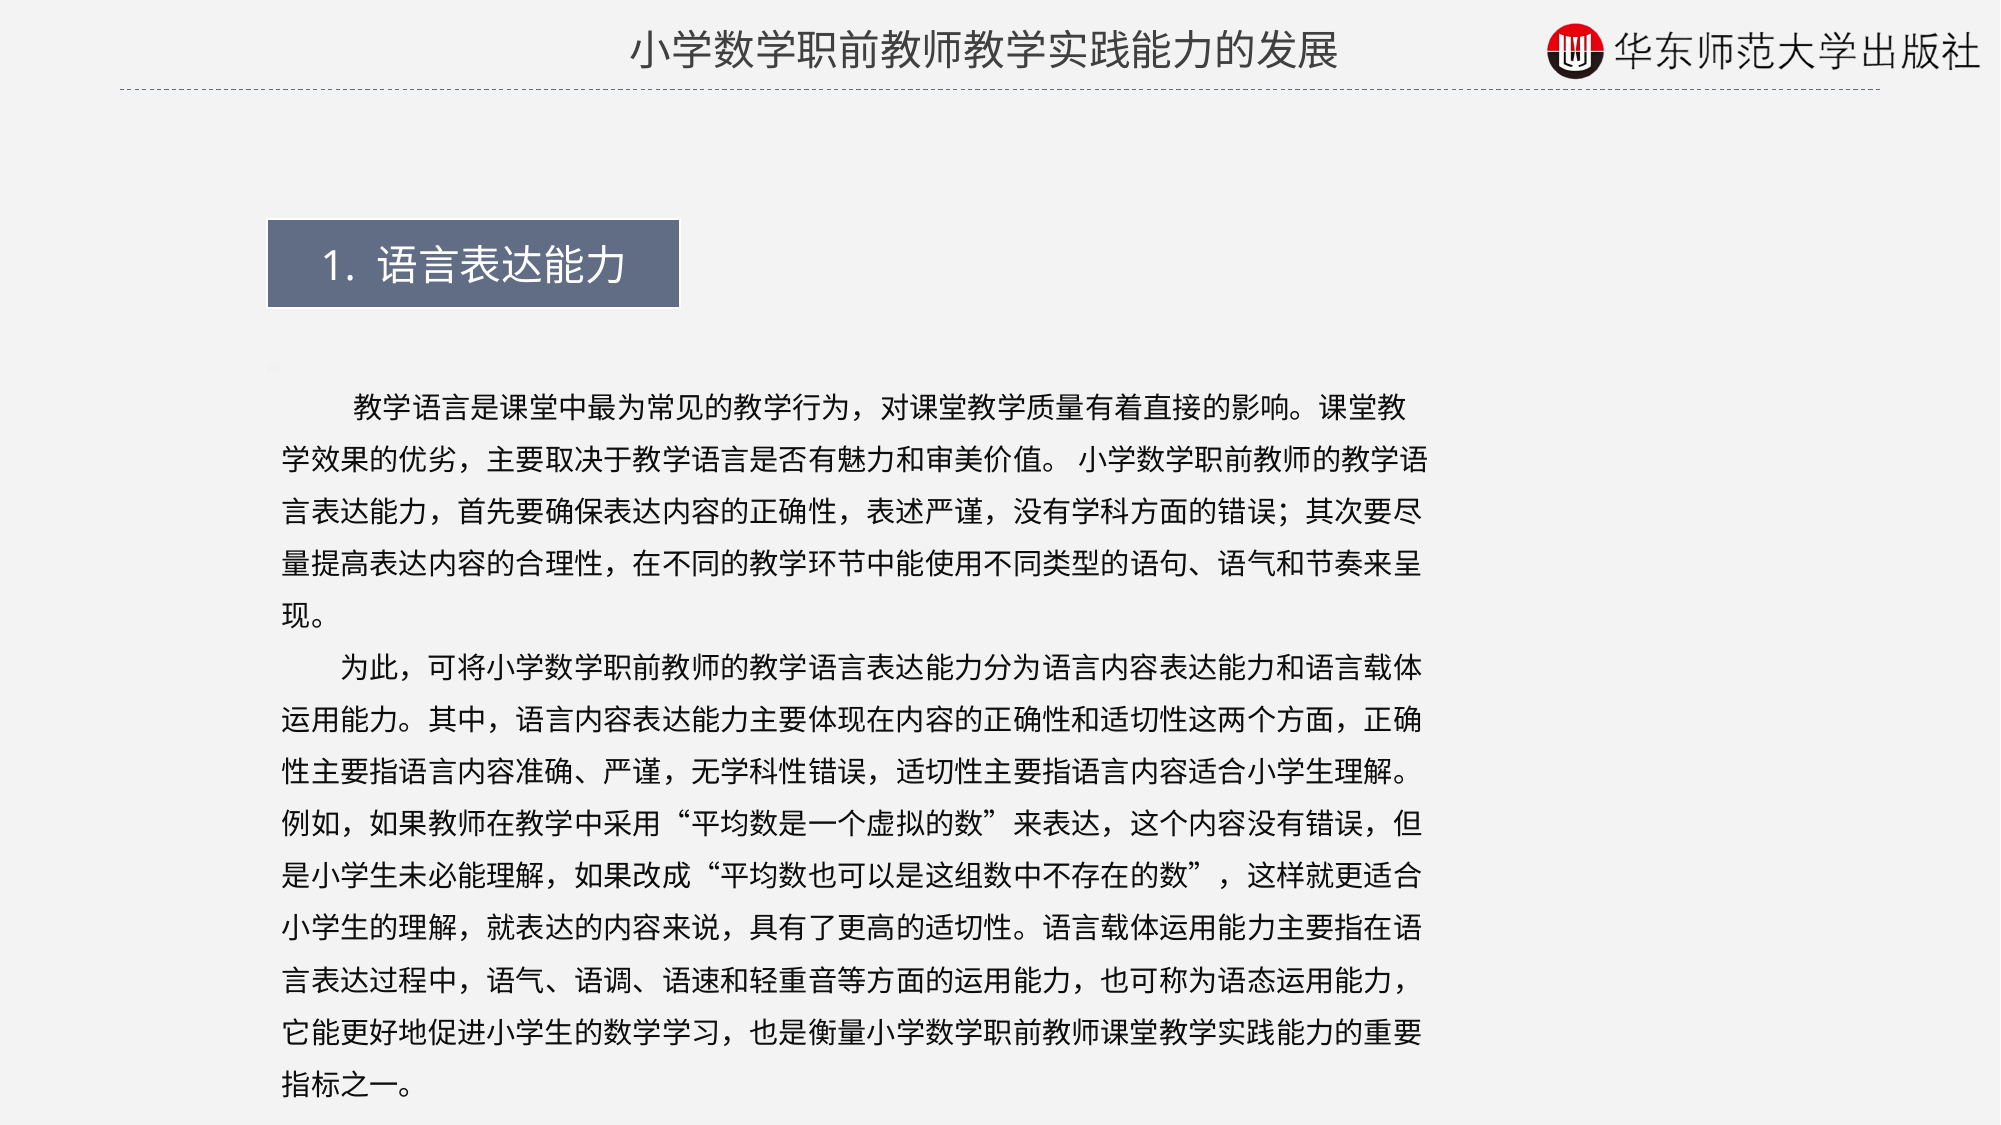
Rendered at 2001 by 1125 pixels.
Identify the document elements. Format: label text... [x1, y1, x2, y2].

text_box 1. 语言表达能力 [266, 218, 681, 309]
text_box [1536, 13, 1989, 83]
text_box 教学语言是课堂中最为常见的教学行为，对课堂教学质量有着直接的影响。课堂教学效果的优劣，主要取决于教学语言是否有魅力和审美价值。 小学数学职前教师的教学语言表达能力，首先要确保表达内容的正确性，表述严谨，没有学科方面的错误；其次要尽量提高表达内容的合理性，在不同的教学环节中能使用不同类型的语句、语气和节奏来呈现。 为此，可将小学数学职前教师的教学语言表达能力分为语言内容表达能力和语言载体运用能力。其中，语言内容表达能力主要体现在内容的正确性和适切性这两个方面，正确性主要指语言内容准确、严谨，无学科性错误，适切性主要指语言内容适合小学生理解。例如，如果教师在教学中采用“平均数是一个虚拟的数”来表达，这个内容没有错误，但是小学生未必能理解，如果改成“平均数也可以是这组数中不存在的数”，这样就更适合小学生的理解，就表达的内容来说，具有了更高的适切性。语言载体运用能力主要指在语言表达过程中，语气、语调、语速和轻重音等方面的运用能力，也可称为语态运用能力，它能更好地促进小学生的数学学习，也是衡量小学数学职前教师课堂教学实践能力的重要指标之一。 [267, 364, 1448, 1109]
text_box 小学数学职前教师教学实践能力的发展 [486, 23, 1483, 74]
